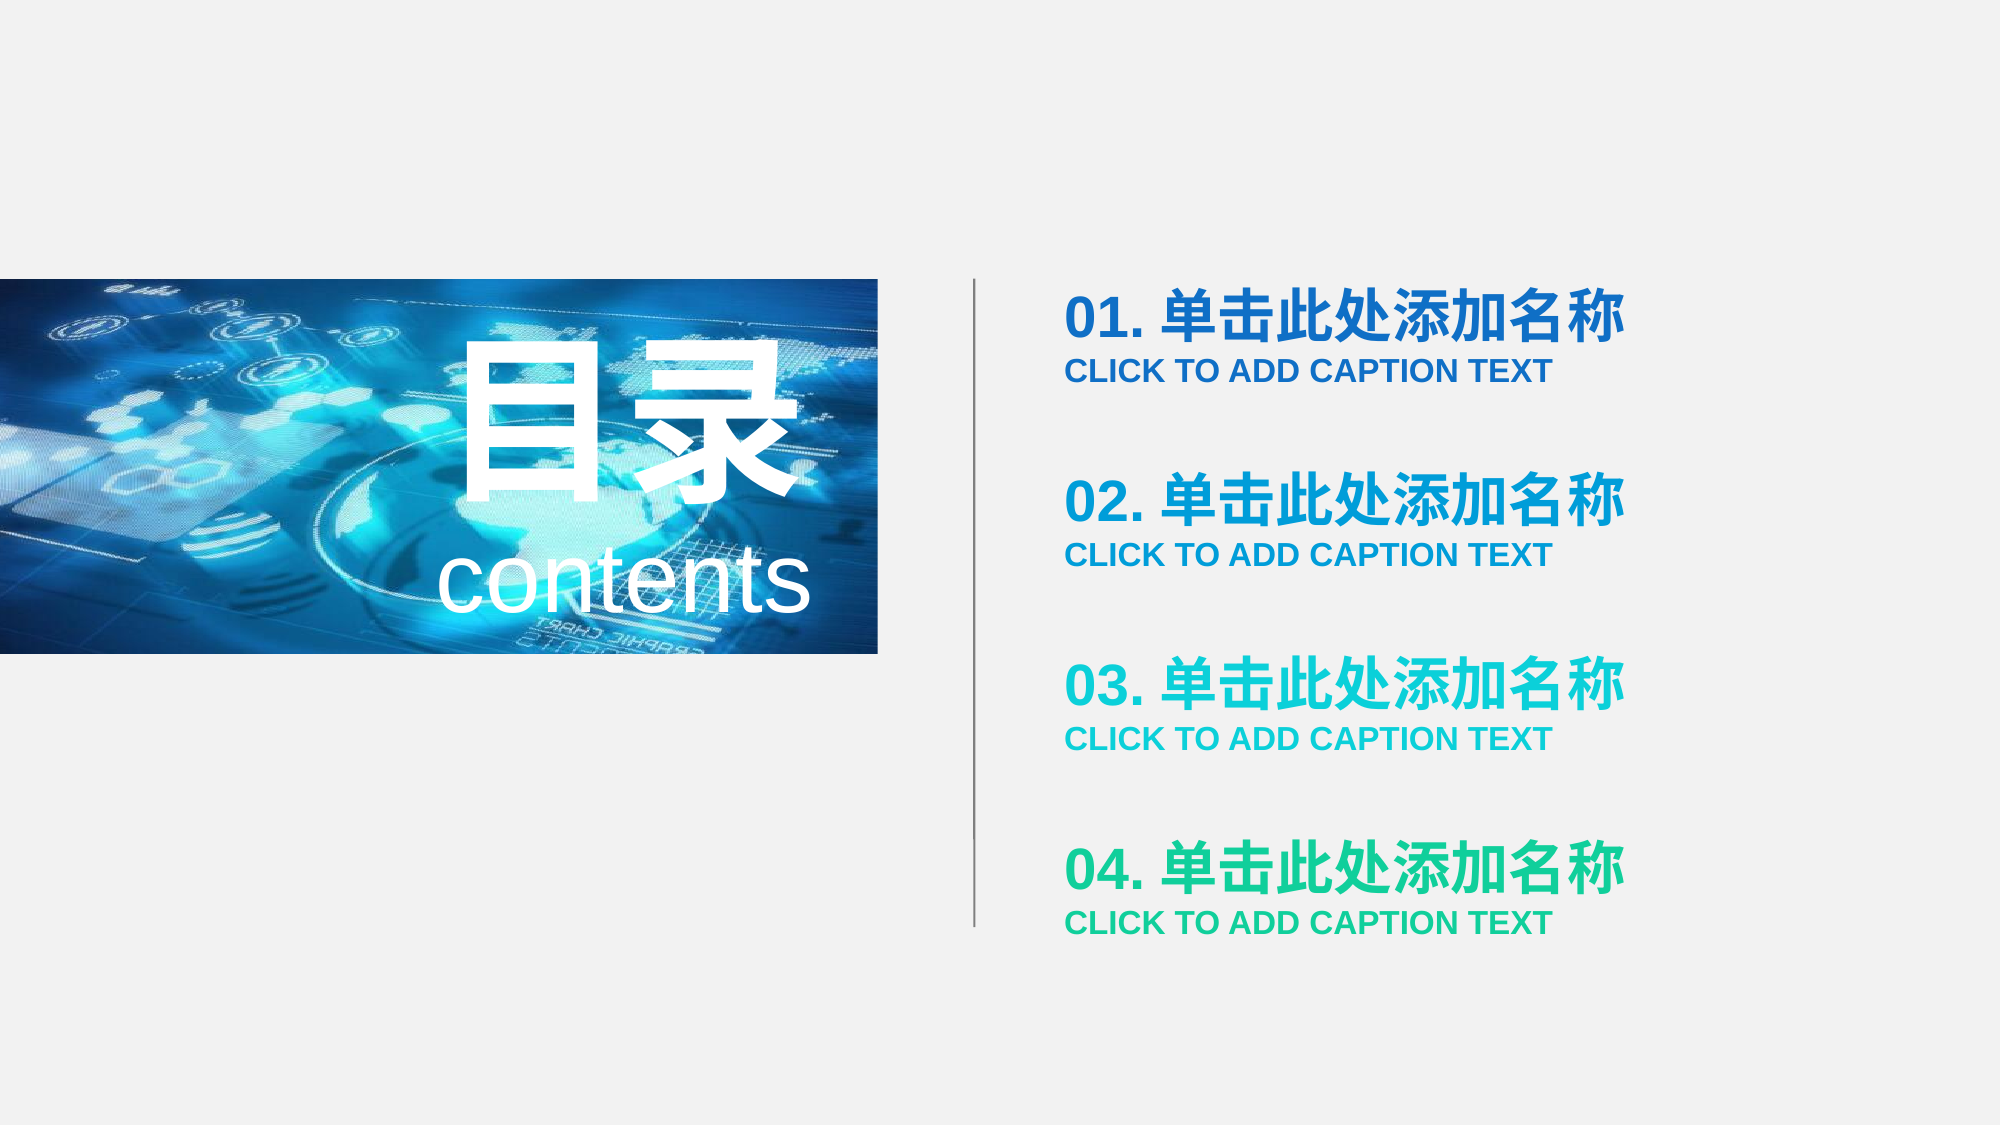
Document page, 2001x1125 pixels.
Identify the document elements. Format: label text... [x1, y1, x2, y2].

text_box contents [435, 512, 814, 633]
text_box 目录 [441, 304, 808, 525]
text_box [0, 279, 879, 654]
text_box 01.单击此处添加名称 CLICK TO ADD CAPTION TEXT [1064, 279, 1626, 390]
text_box 04.单击此处添加名称 CLICK TO ADD CAPTION TEXT [1064, 831, 1626, 942]
text_box 03.单击此处添加名称 CLICK TO ADD CAPTION TEXT [1064, 647, 1626, 758]
text_box 02.单击此处添加名称 CLICK TO ADD CAPTION TEXT [1064, 462, 1626, 573]
